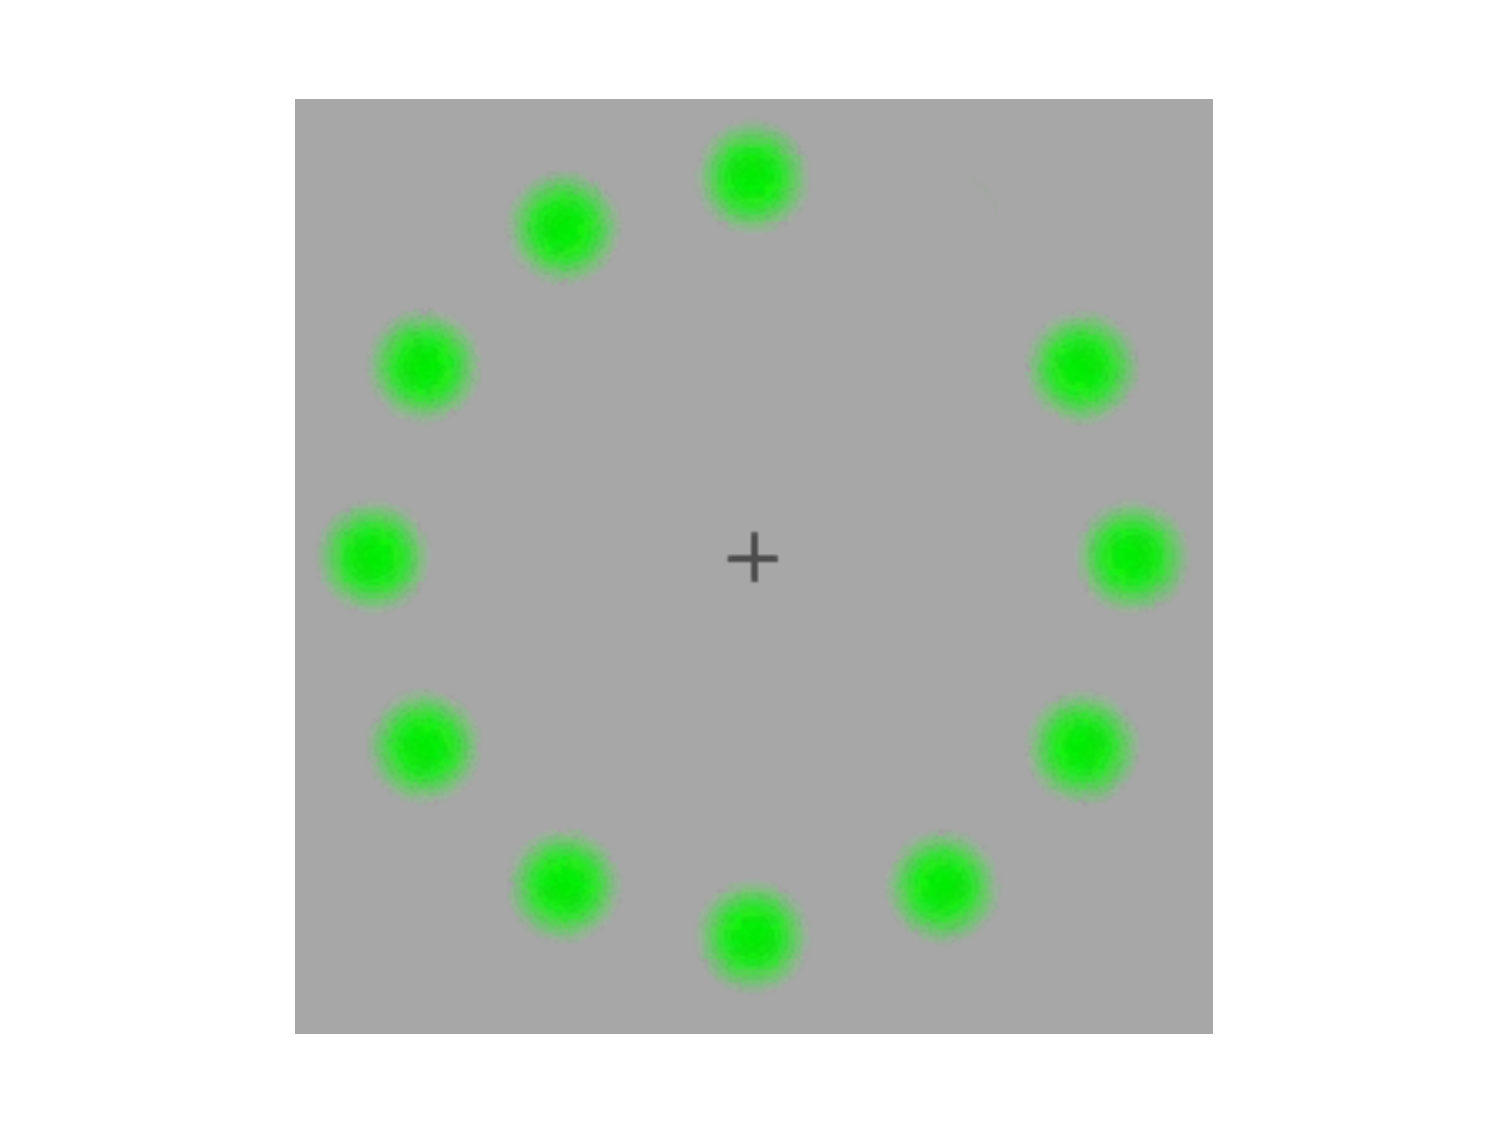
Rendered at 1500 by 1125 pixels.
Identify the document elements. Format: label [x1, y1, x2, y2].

picture [295, 99, 1213, 1034]
